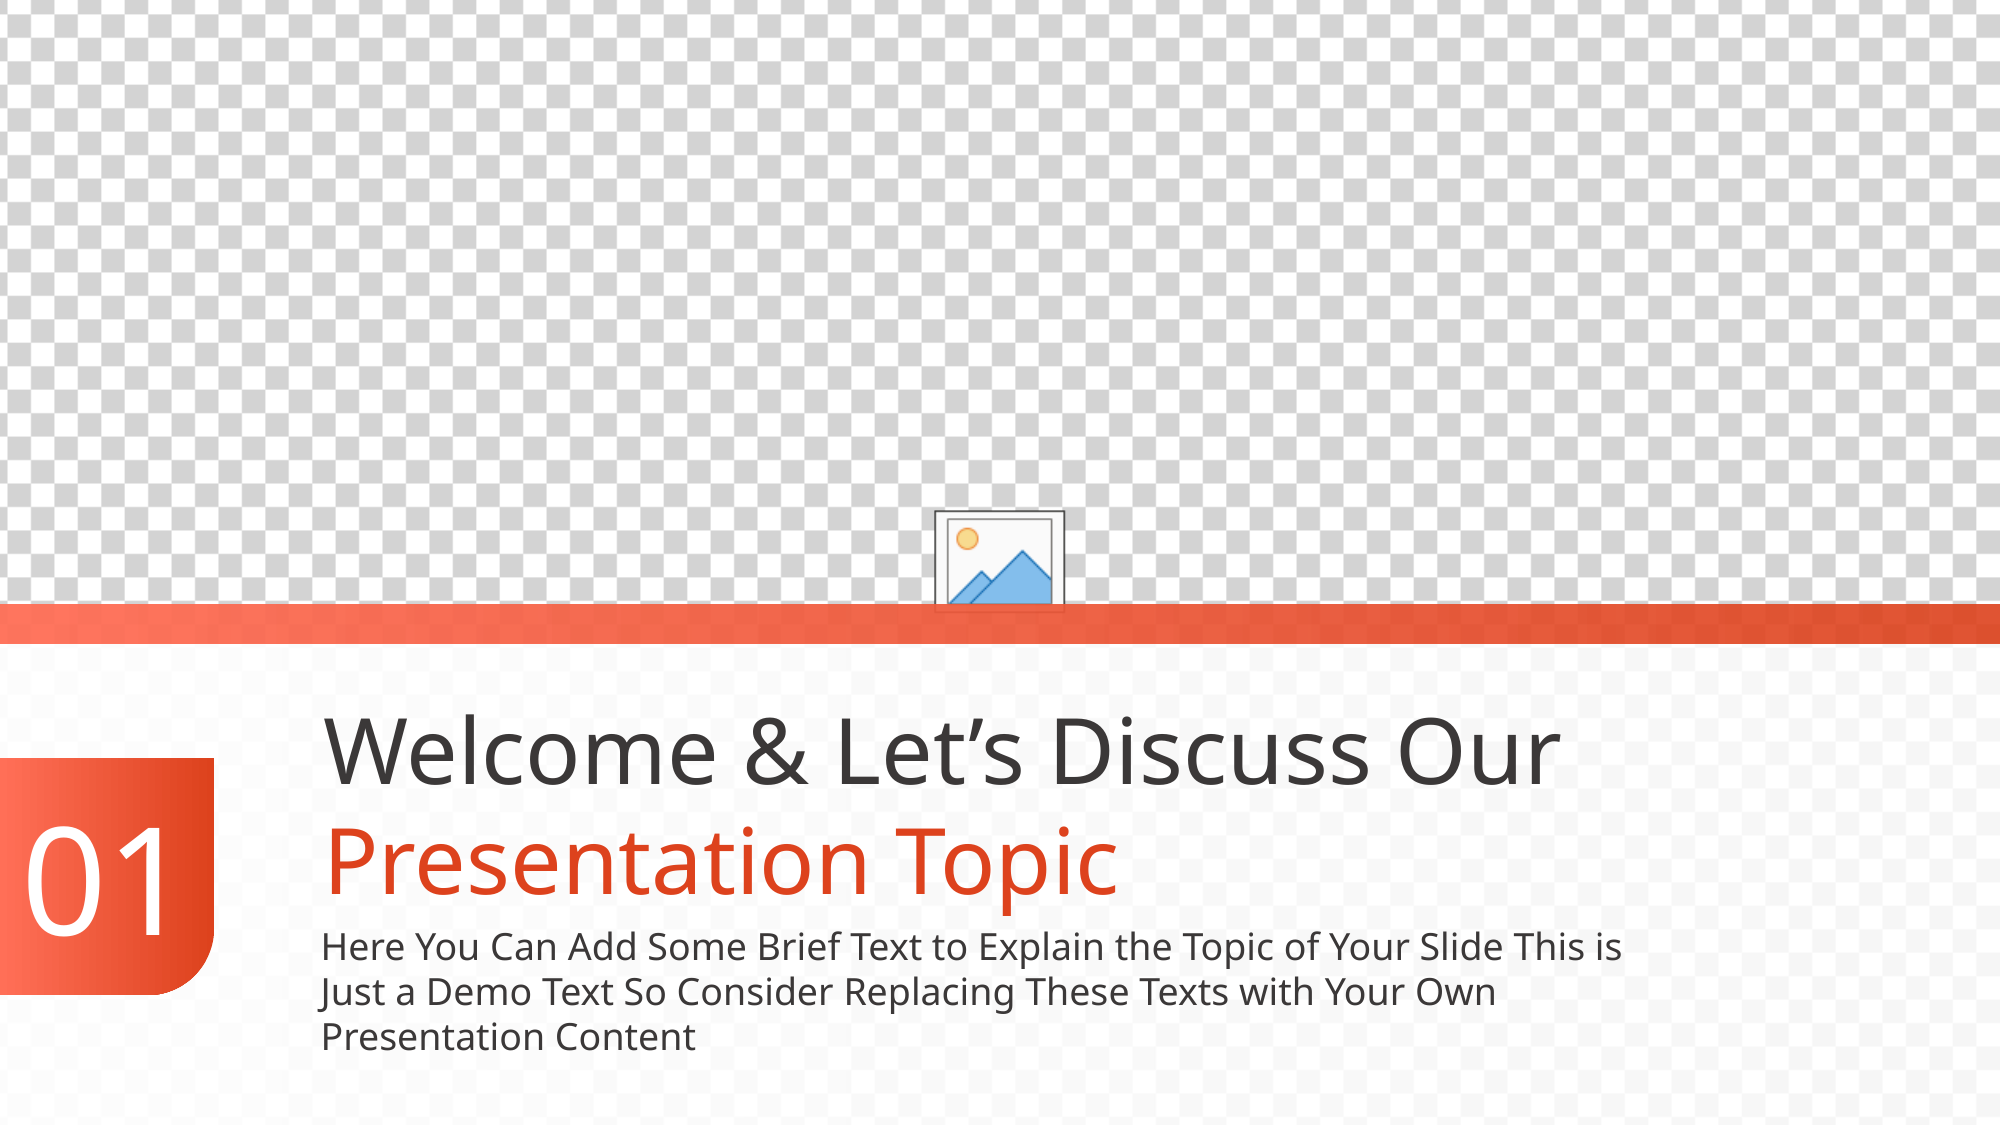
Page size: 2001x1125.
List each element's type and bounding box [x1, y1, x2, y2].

picture [0, 0, 2000, 1125]
text_box [0, 757, 215, 996]
